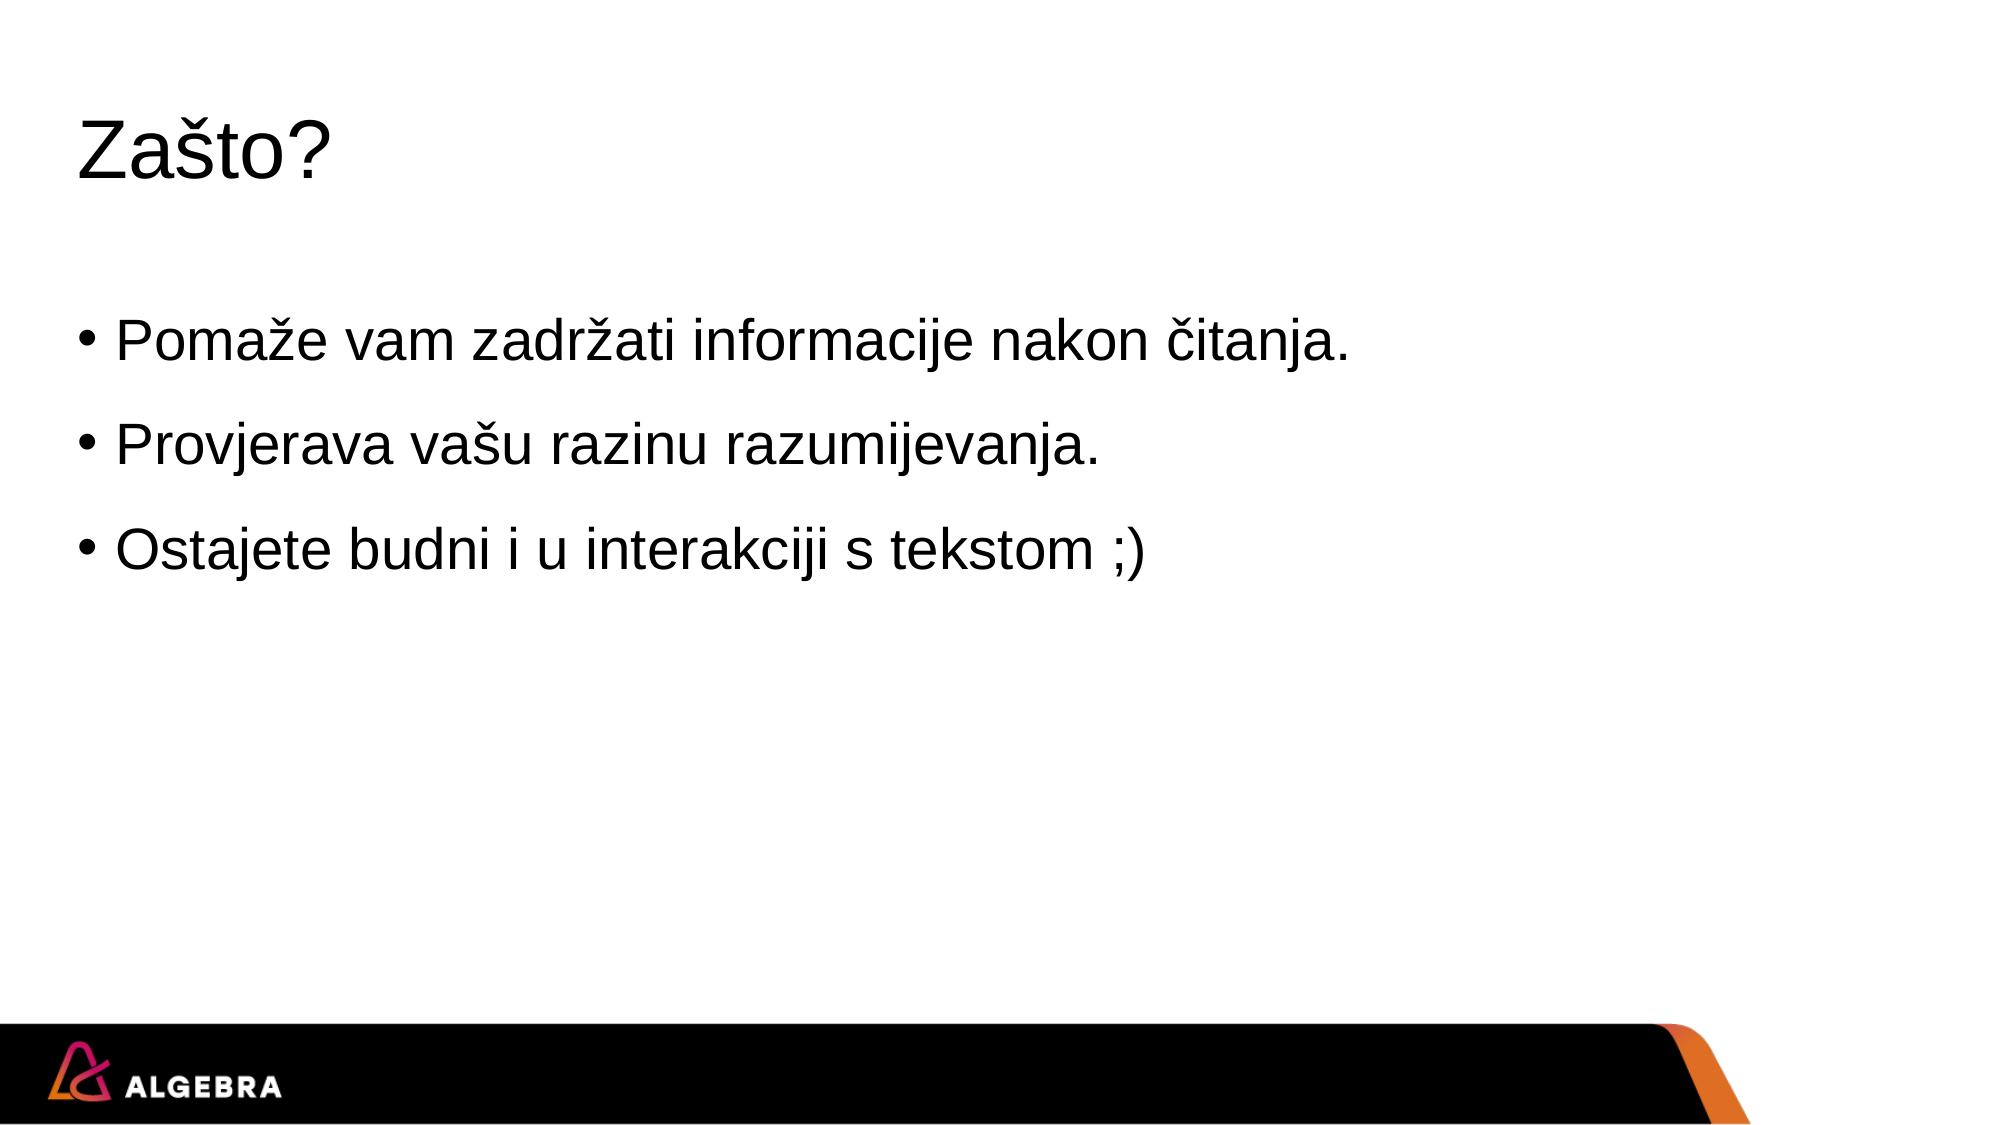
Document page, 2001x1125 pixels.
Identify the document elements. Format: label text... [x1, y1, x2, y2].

list Pomaže vam zadržati informacije nakon čitanja. Provjerava vašu razinu razumijevanja. Ostajete budni i u interakciji s tekstom ;) [63, 280, 1910, 1014]
title Zašto? [63, 59, 1910, 243]
picture [0, 1023, 1958, 1125]
